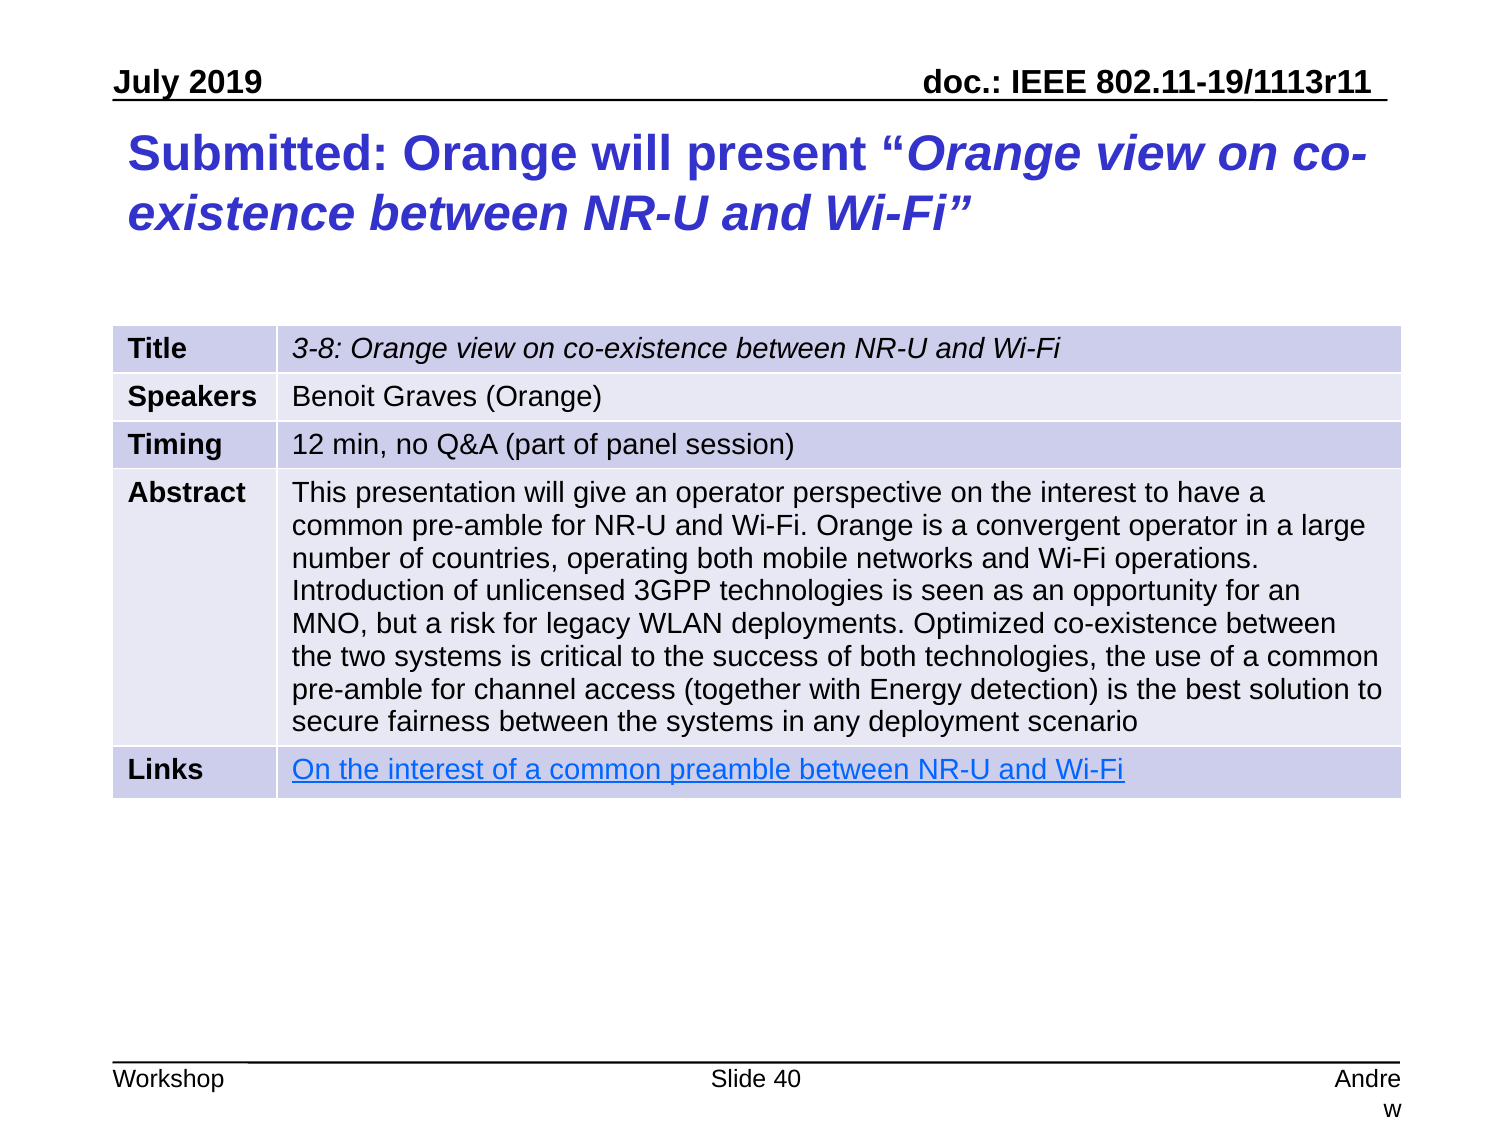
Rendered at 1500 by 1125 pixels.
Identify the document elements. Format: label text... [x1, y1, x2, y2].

table_cell Speakers [113, 374, 276, 420]
table_cell Links [113, 747, 276, 798]
table_cell Benoit Graves (Orange) [278, 374, 1401, 420]
footer Andrew Myles, Cisco [1320, 1061, 1402, 1093]
table_cell Timing [113, 422, 276, 468]
table_cell On the interest of a common preamble between NR-U and Wi-Fi [278, 747, 1401, 798]
table_cell 12 min, no Q&A (part of panel session) [278, 422, 1401, 468]
slide_number Slide 40 [709, 1061, 803, 1093]
title Submitted: Orange will present “Orange view on co-existence between NR-U and Wi-Fi” [112, 112, 1388, 288]
table_cell This presentation will give an operator perspective on the interest to have a common pre-amble for NR-U and Wi-Fi. Orange is a convergent operator in a large number of countries, operating both mobile networks and Wi-Fi operations. Introduction of unlicensed 3GPP technologies is seen as an opportunity for an MNO, but a risk for legacy WLAN deployments. Optimized co-existence between the two systems is critical to the success of both technologies, the use of a common pre-amble for channel access (together with Energy detection) is the best solution to secure fairness between the systems in any deployment scenario [278, 469, 1401, 745]
table_cell Abstract [113, 469, 276, 745]
table_header Title [113, 326, 276, 372]
table_header 3-8: Orange view on co-existence between NR-U and Wi-Fi [278, 326, 1401, 372]
